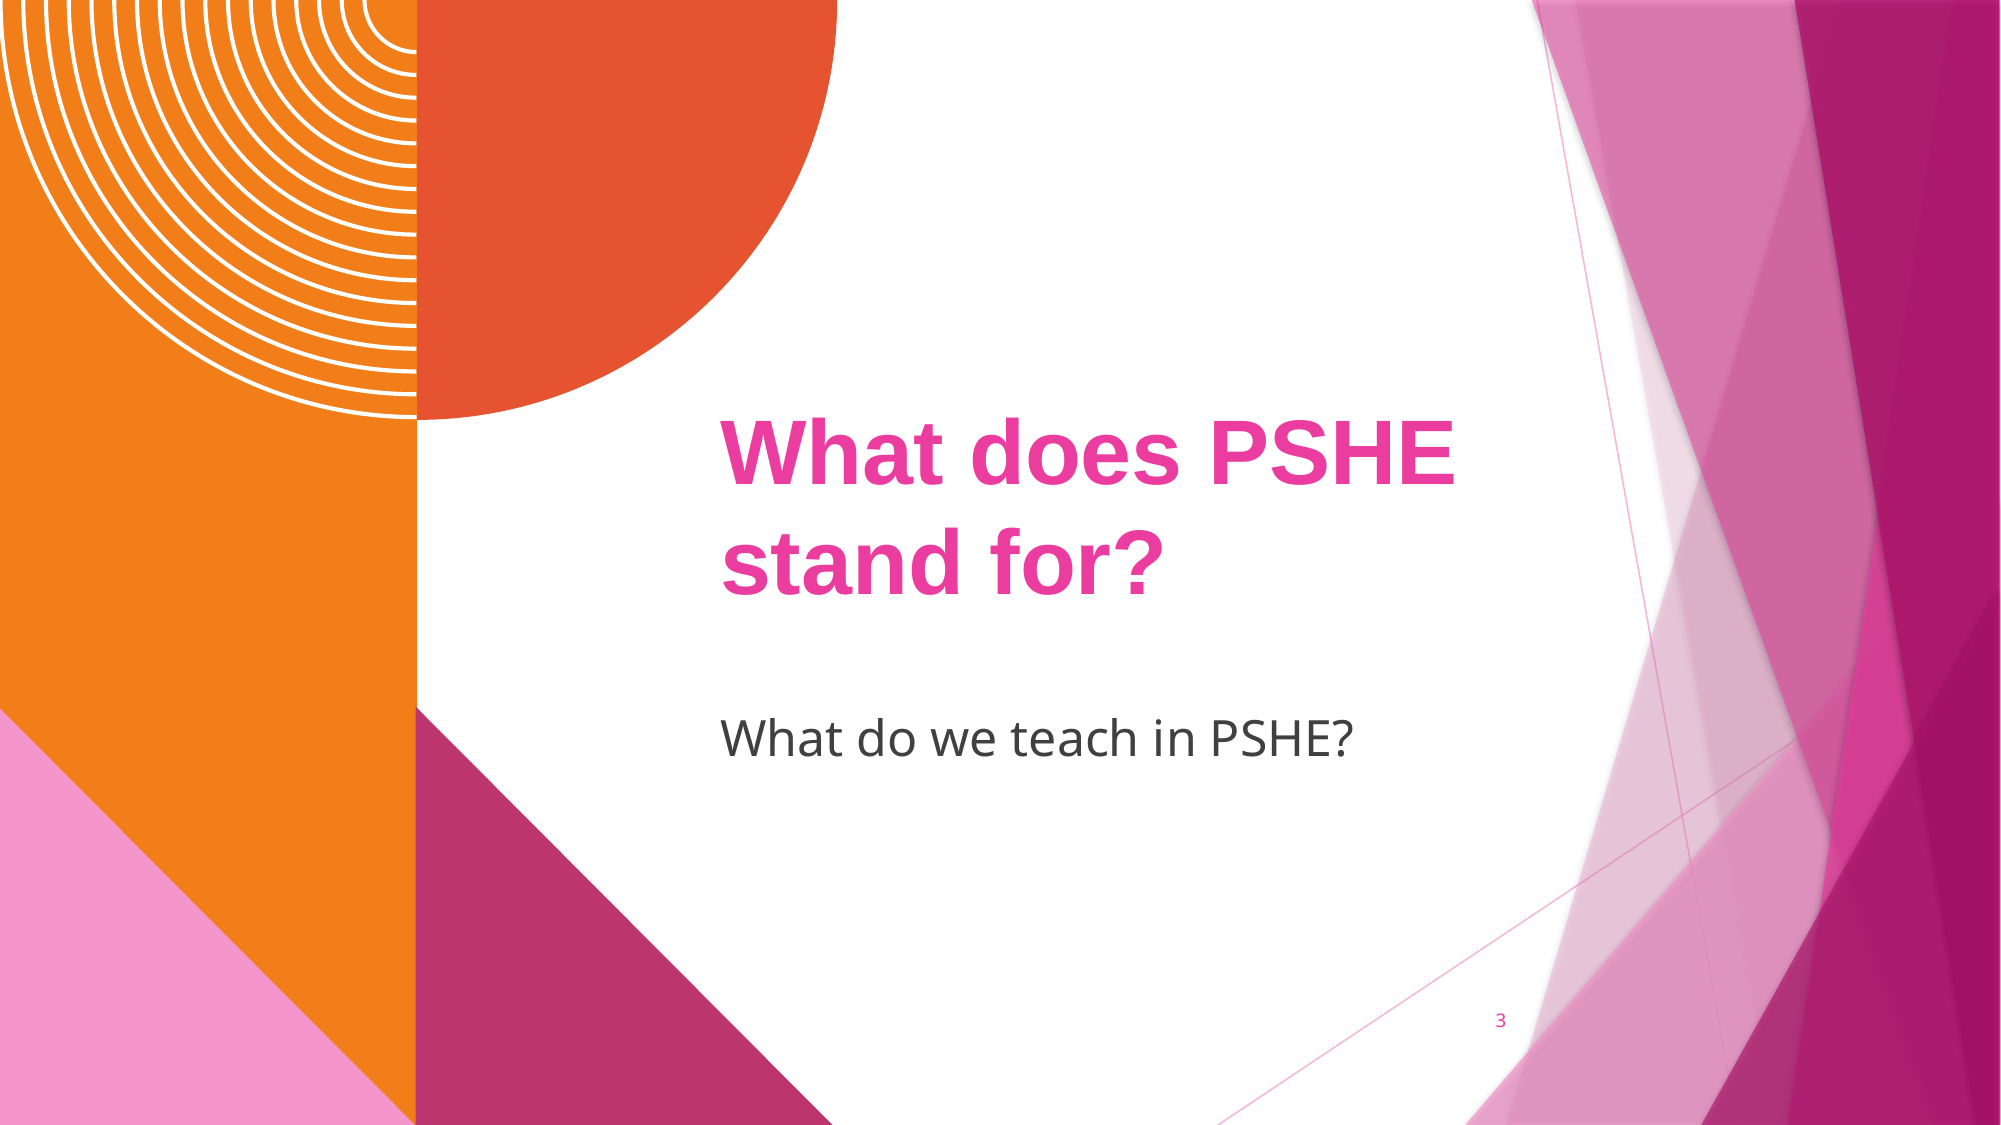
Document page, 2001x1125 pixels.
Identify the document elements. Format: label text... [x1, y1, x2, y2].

list What do we teach in PSHE? [720, 706, 1366, 804]
slide_number 3 [1409, 991, 1522, 1051]
title What does PSHE stand for? [720, 393, 1871, 660]
